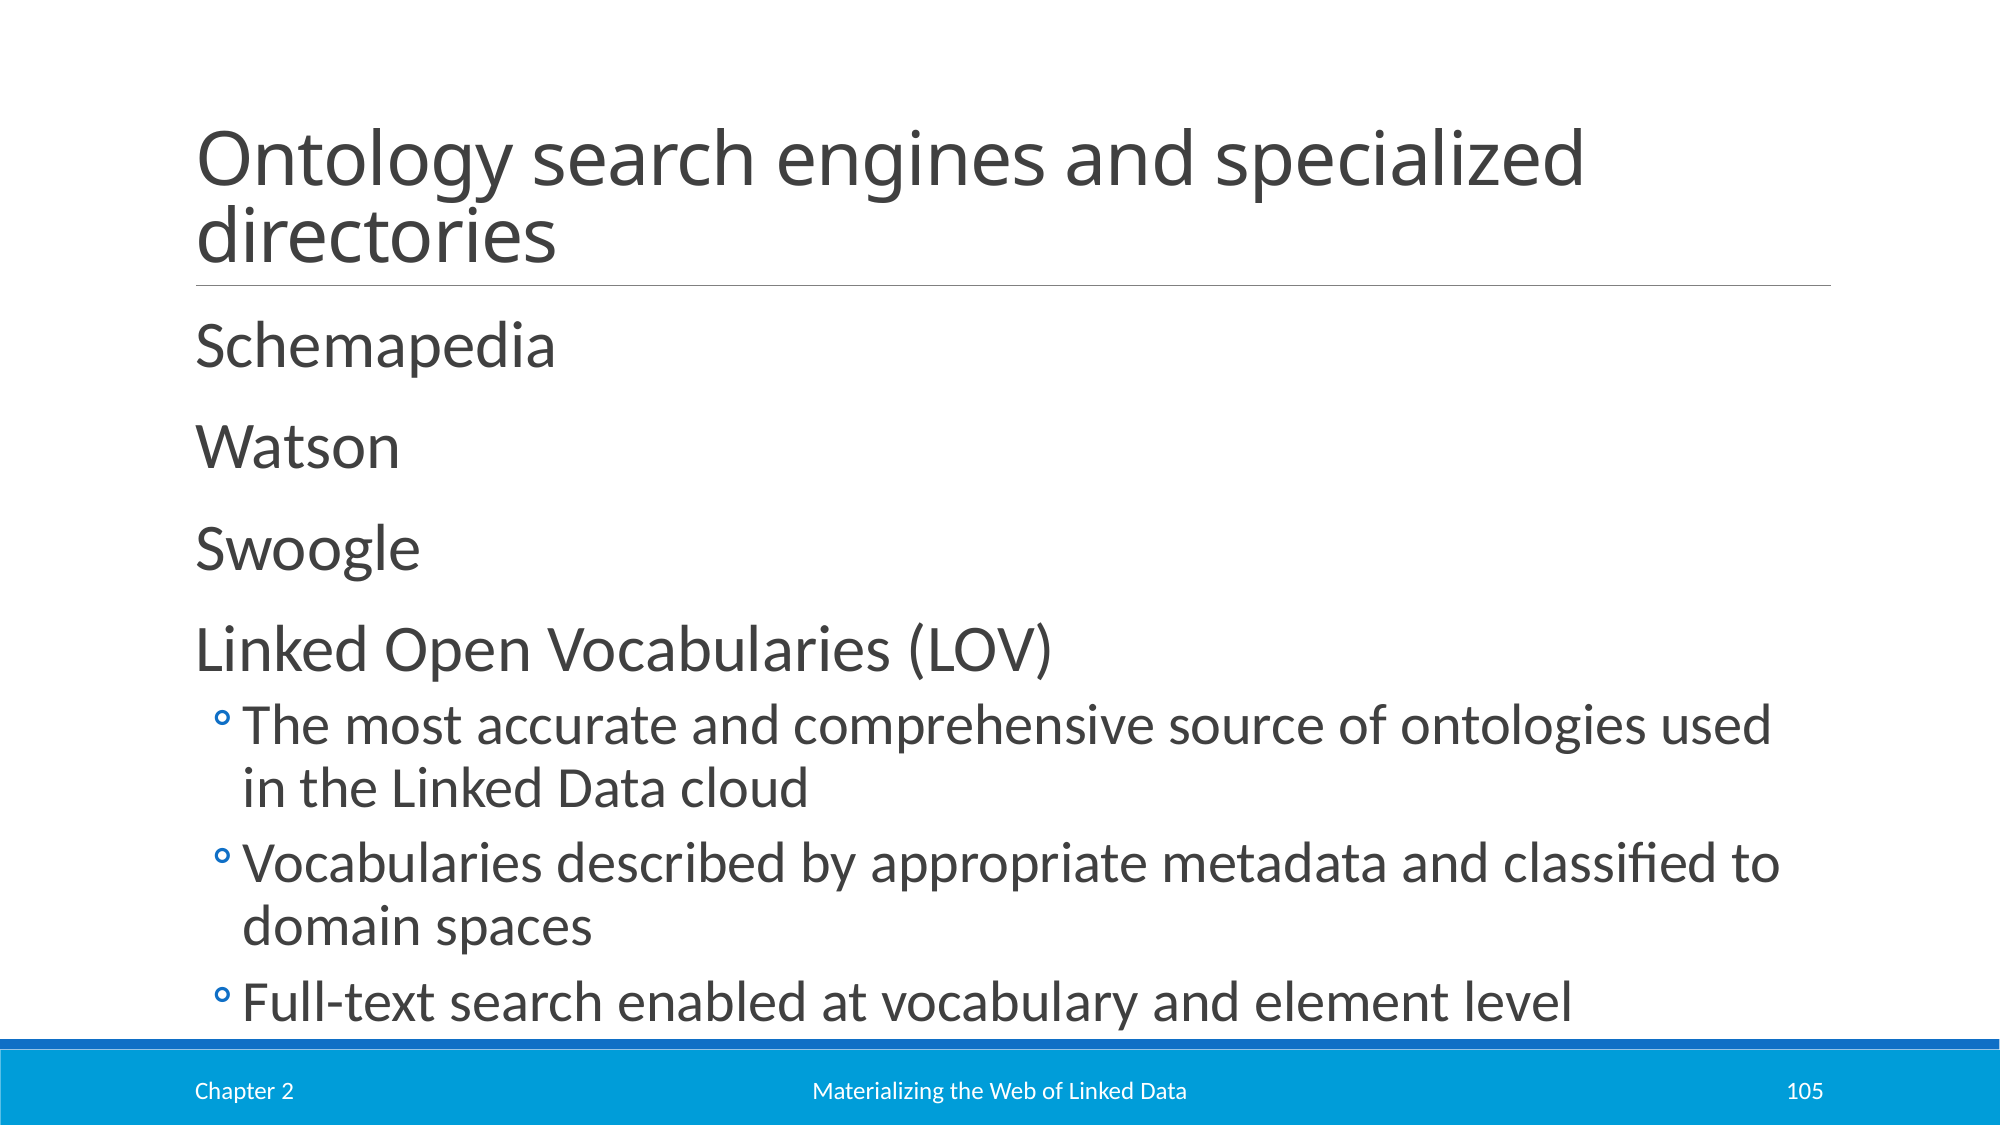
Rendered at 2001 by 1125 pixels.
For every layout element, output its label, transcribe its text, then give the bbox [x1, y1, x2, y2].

slide_number 105 [1624, 1059, 1840, 1120]
footer Materializing the Web of Linked Data [604, 1059, 1396, 1120]
list Schemapedia Watson Swoogle Linked Open Vocabularies (LOV) The most accurate and comprehensive source of ontologies used in the Linked Data cloud Vocabularies described by appropriate metadata and classified to domain spaces Full-text search enabled at vocabulary and element level [180, 302, 1830, 963]
title Ontology search engines and specialized directories [180, 47, 1830, 285]
slide_number Chapter 2 [180, 1059, 586, 1120]
